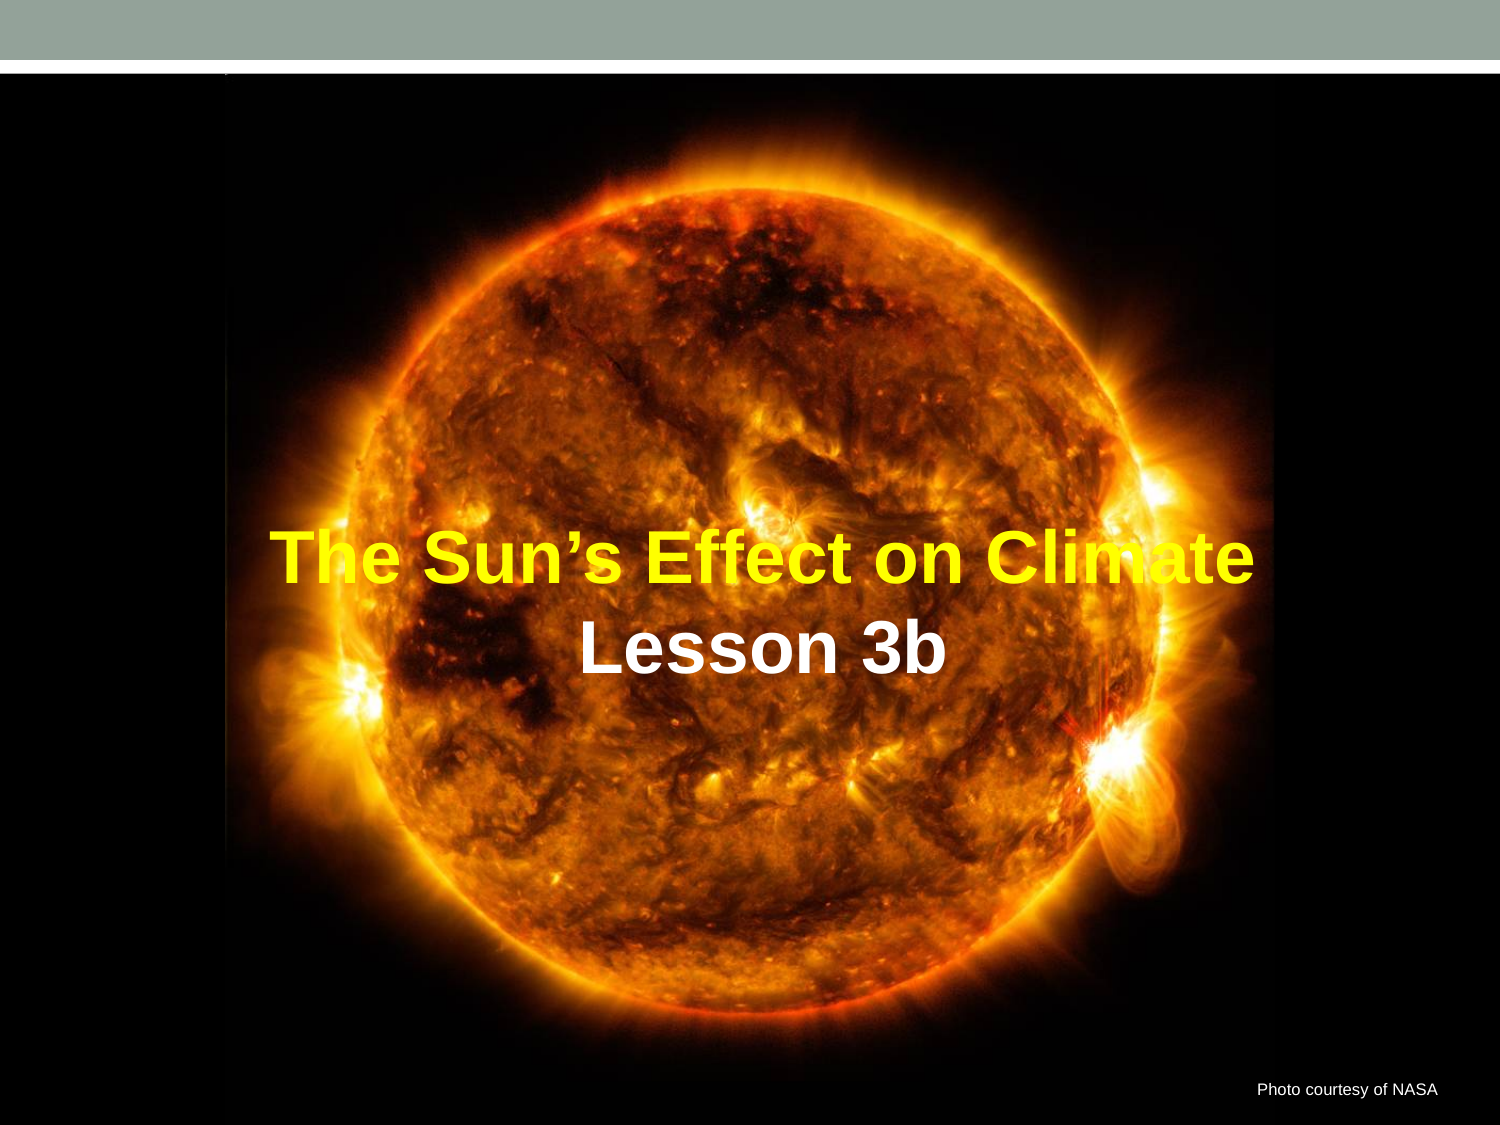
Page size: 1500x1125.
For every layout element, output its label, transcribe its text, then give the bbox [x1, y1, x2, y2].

picture [224, 74, 1276, 1125]
text_box Photo courtesy of NASA [1283, 1071, 1454, 1107]
